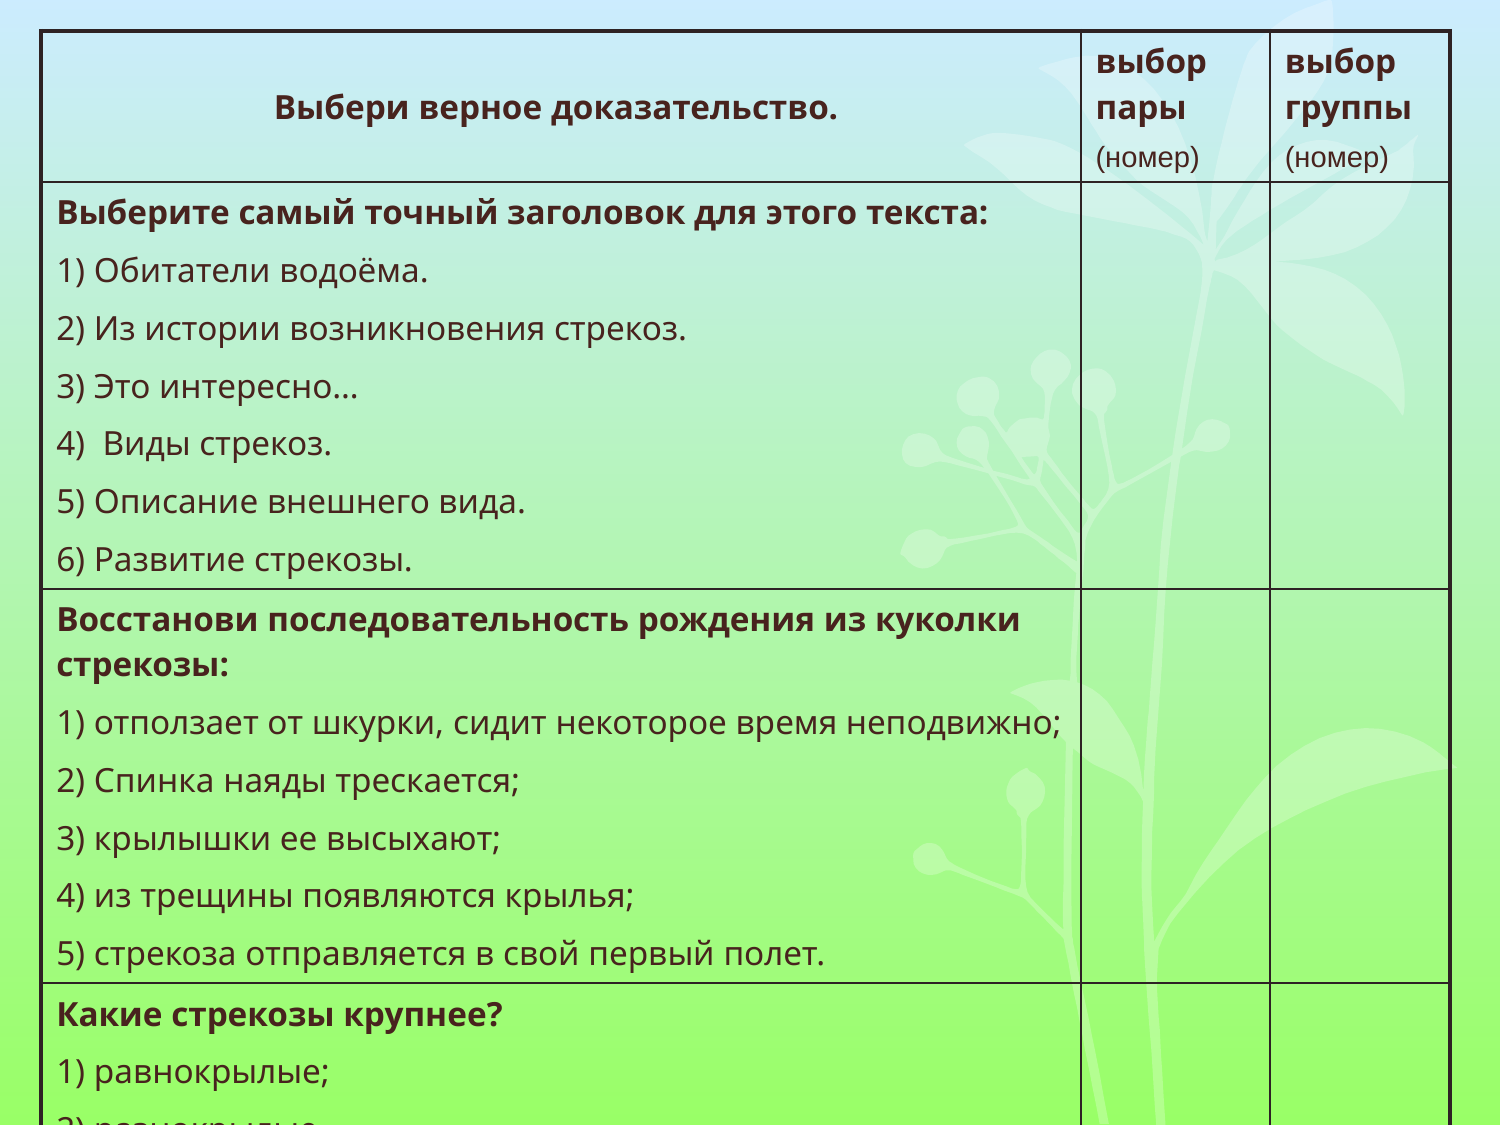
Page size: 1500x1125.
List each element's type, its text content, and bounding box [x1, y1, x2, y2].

table_header Выбери верное доказательство. [43, 33, 1080, 181]
table_cell [1082, 590, 1269, 982]
table_cell Восстанови последовательность рождения из куколки стрекозы: 1) отползает от шкурки, сидит некоторое время неподвижно; 2) Спинка наяды трескается; 3) крылышки ее высыхают; 4) из трещины появляются крылья; 5) стрекоза отправляется в свой первый полет. [43, 590, 1080, 982]
table_header выбор пары (номер) [1082, 33, 1269, 181]
table_cell [1271, 183, 1448, 588]
table_cell [1082, 183, 1269, 588]
table_cell [1082, 984, 1269, 1125]
table_cell Какие стрекозы крупнее? 1) равнокрылые; 2) разнокрылые. [43, 984, 1080, 1125]
table_cell Выберите самый точный заголовок для этого текста: 1) Обитатели водоёма. 2) Из истории возникновения стрекоз. 3) Это интересно… 4) Виды стрекоз. 5) Описание внешнего вида. 6) Развитие стрекозы. [43, 183, 1080, 588]
table_header выбор группы (номер) [1271, 33, 1448, 181]
table_cell [1271, 590, 1448, 982]
table_cell [1271, 984, 1448, 1125]
